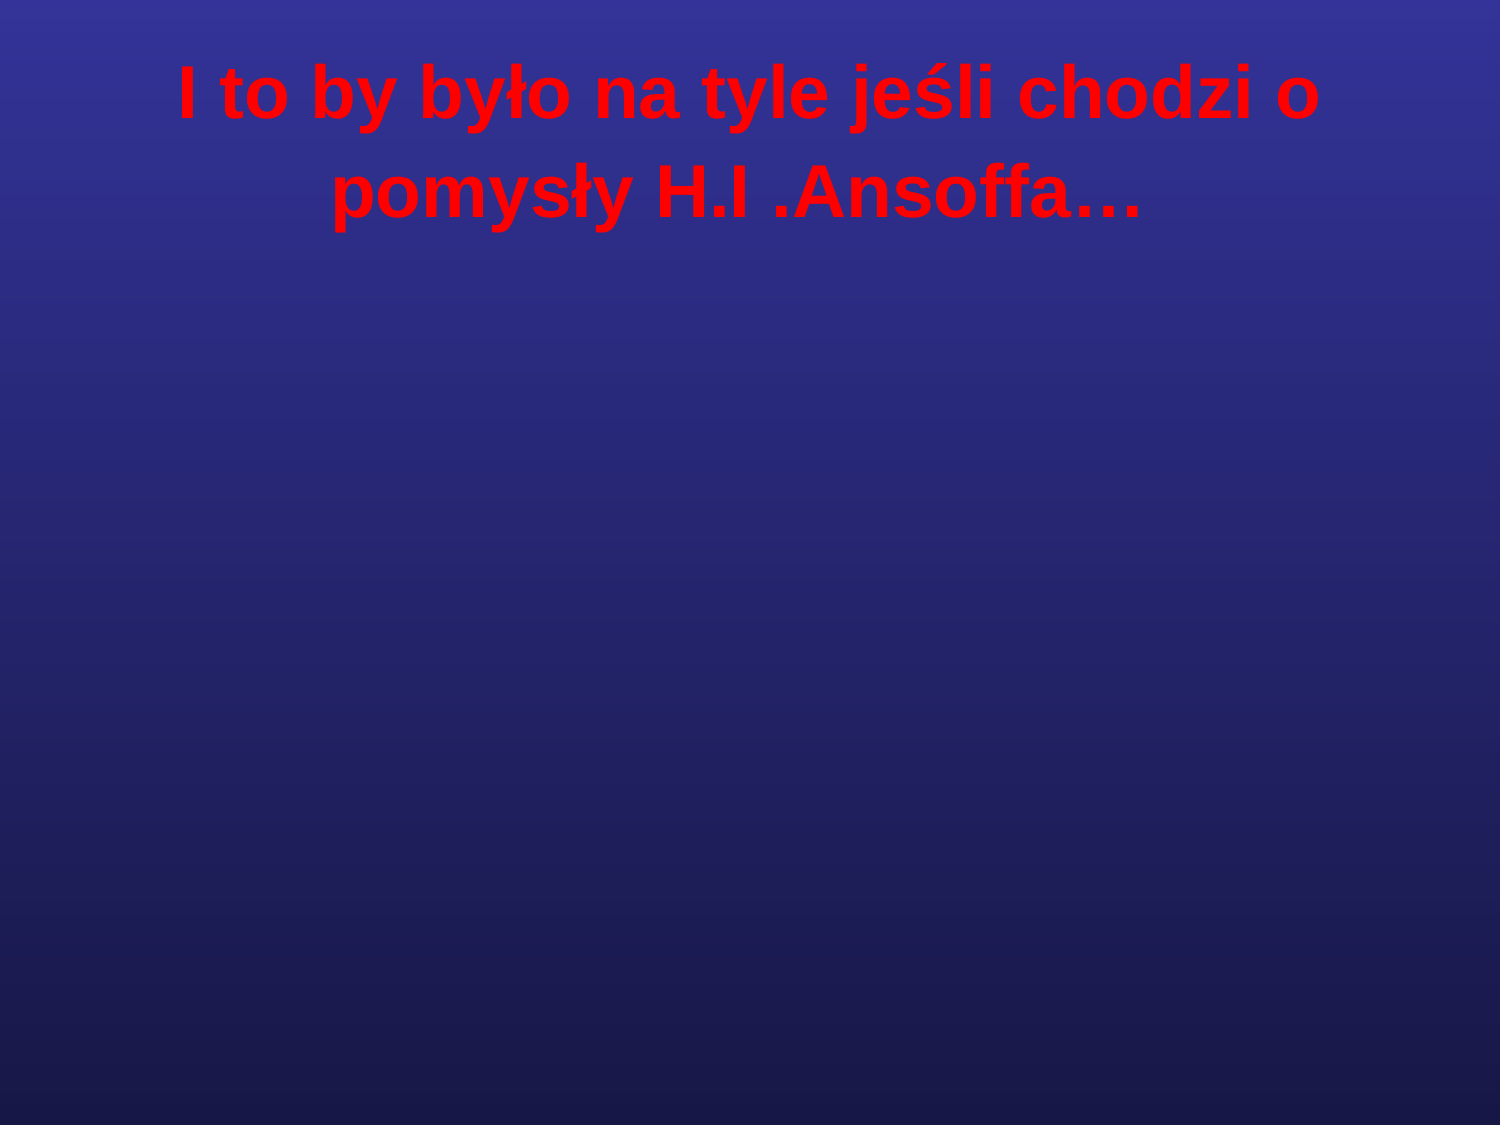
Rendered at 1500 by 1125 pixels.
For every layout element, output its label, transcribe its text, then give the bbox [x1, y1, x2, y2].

title I to by było na tyle jeśli chodzi o pomysły H.I .Ansoffa… [74, 44, 1426, 233]
